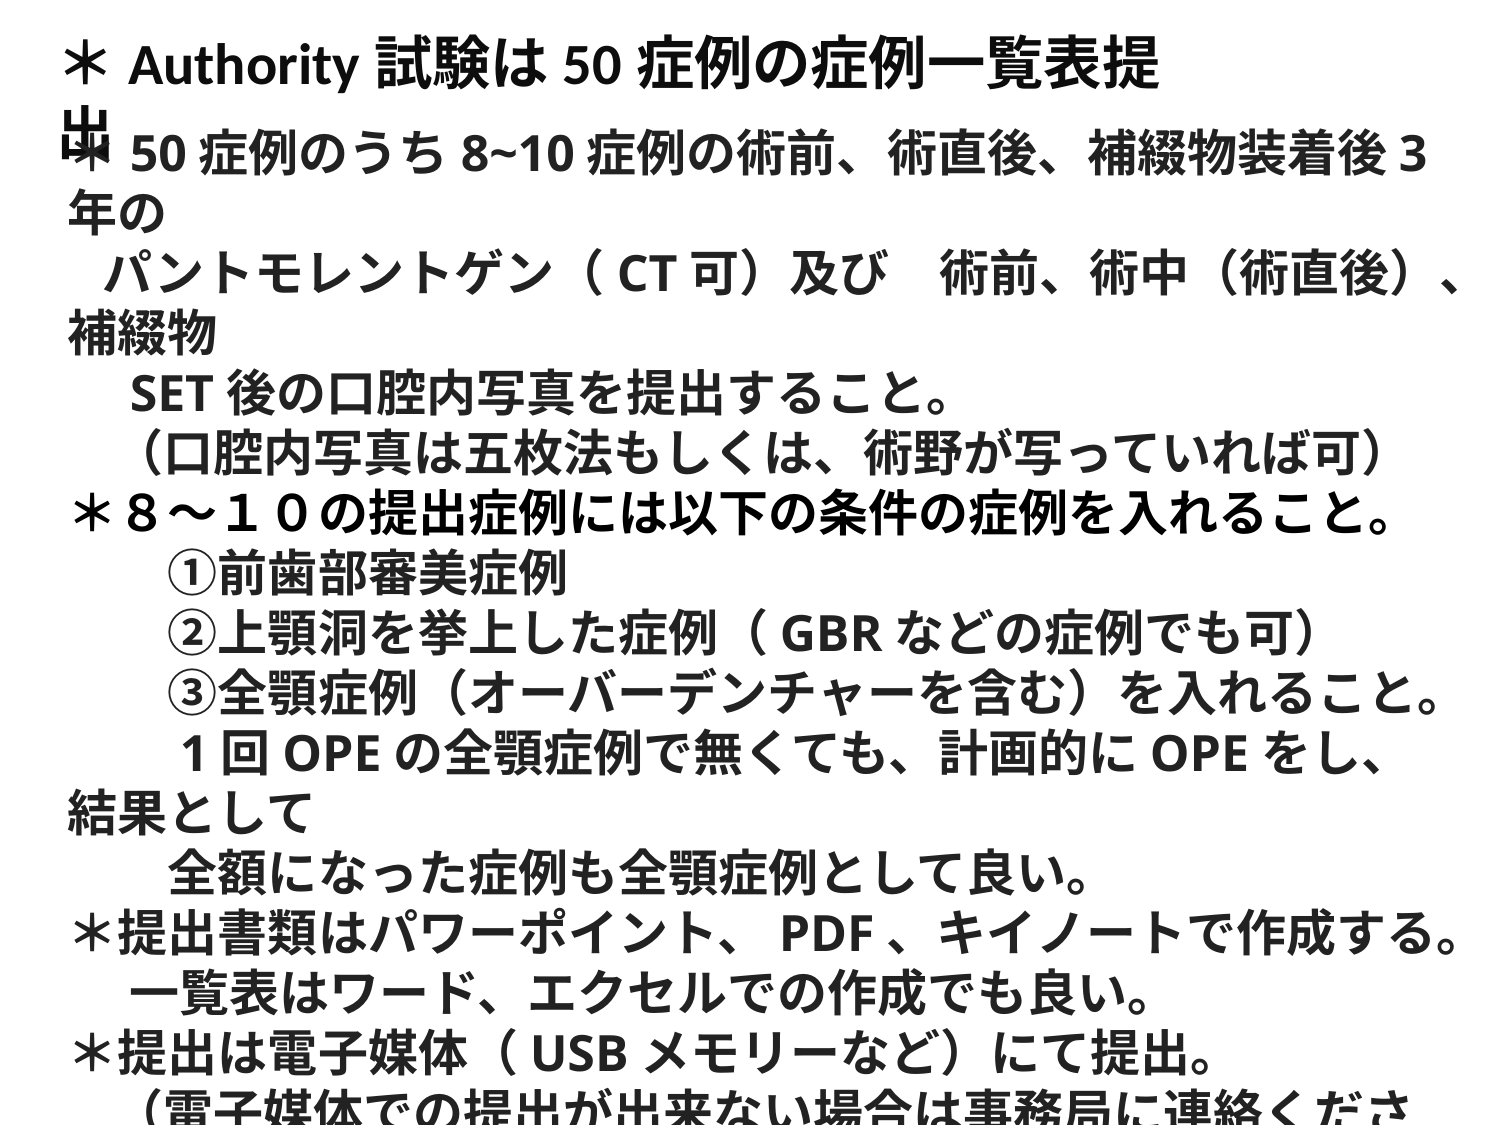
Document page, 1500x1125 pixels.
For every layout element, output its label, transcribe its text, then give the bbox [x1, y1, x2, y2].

text_box ＊50症例のうち8~10症例の術前、術直後、補綴物装着後3年の パントモレントゲン（CT可）及び 術前、術中（術直後）、補綴物 SET後の口腔内写真を提出すること。 （口腔内写真は五枚法もしくは、術野が写っていれば可） ＊８〜１０の提出症例には以下の条件の症例を入れること。 ①前歯部審美症例 ②上顎洞を挙上した症例（GBRなどの症例でも可） ③全顎症例（オーバーデンチャーを含む）を入れること。 1回OPEの全顎症例で無くても、計画的にOPEをし、結果として 全額になった症例も全顎症例として良い。 ＊提出書類はパワーポイント、PDF、キイノートで作成する。 一覧表はワード、エクセルでの作成でも良い。 ＊提出は電子媒体（USBメモリーなど）にて提出。 （電子媒体での提出が出来ない場合は事務局に連絡ください） ＊提出した症例の他に、試験委員が確認を必要と判断した場合は１〜２症例の追加を求める場合があります。 [53, 113, 1465, 1125]
text_box ＊Authority試験は50症例の症例一覧表提出 [41, 19, 1199, 174]
